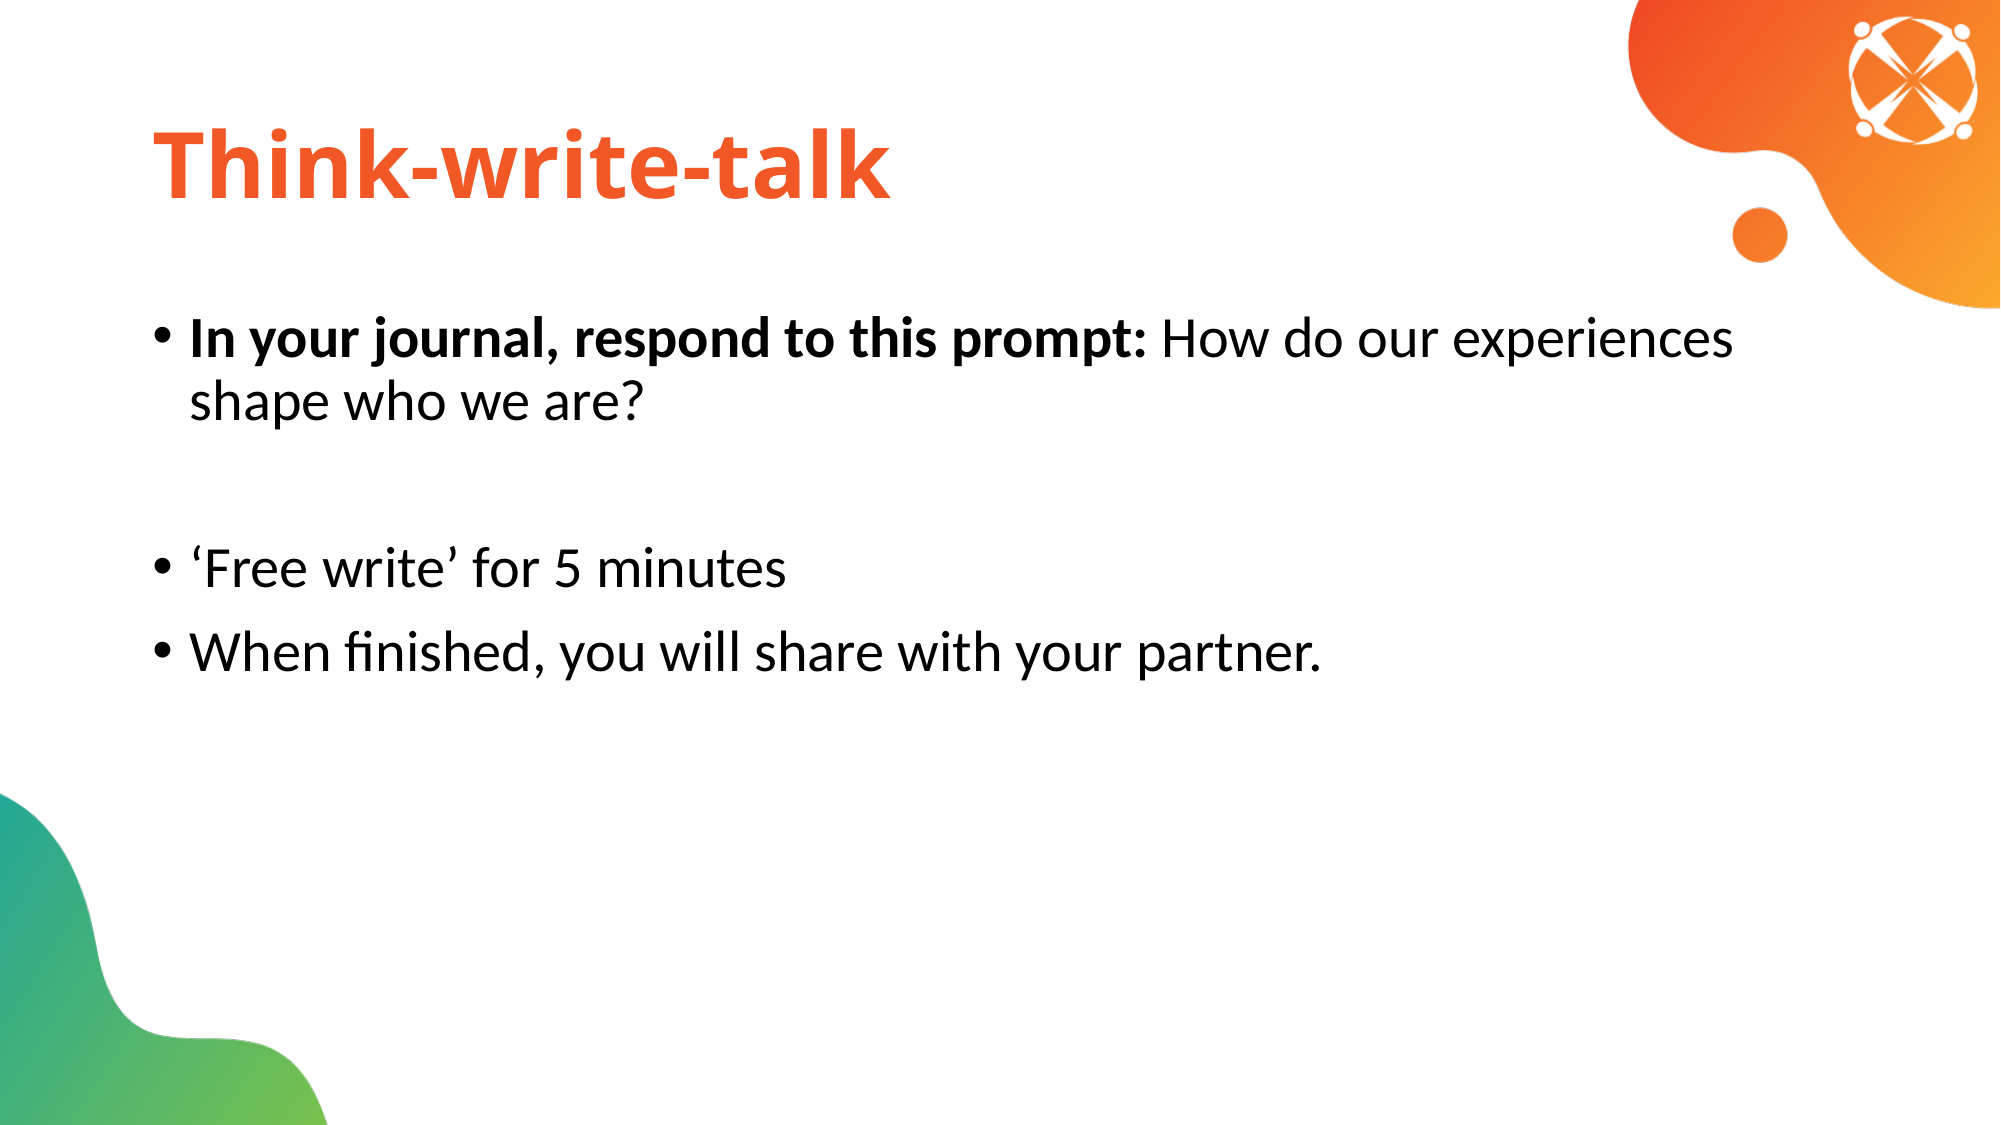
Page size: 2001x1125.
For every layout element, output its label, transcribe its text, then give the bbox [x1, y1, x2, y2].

list In your journal, respond to this prompt: How do our experiences shape who we are? ‘Free write’ for 5 minutes When finished, you will share with your partner. [137, 299, 1863, 1014]
picture [0, 0, 2001, 1125]
title Think-write-talk [137, 59, 1863, 278]
